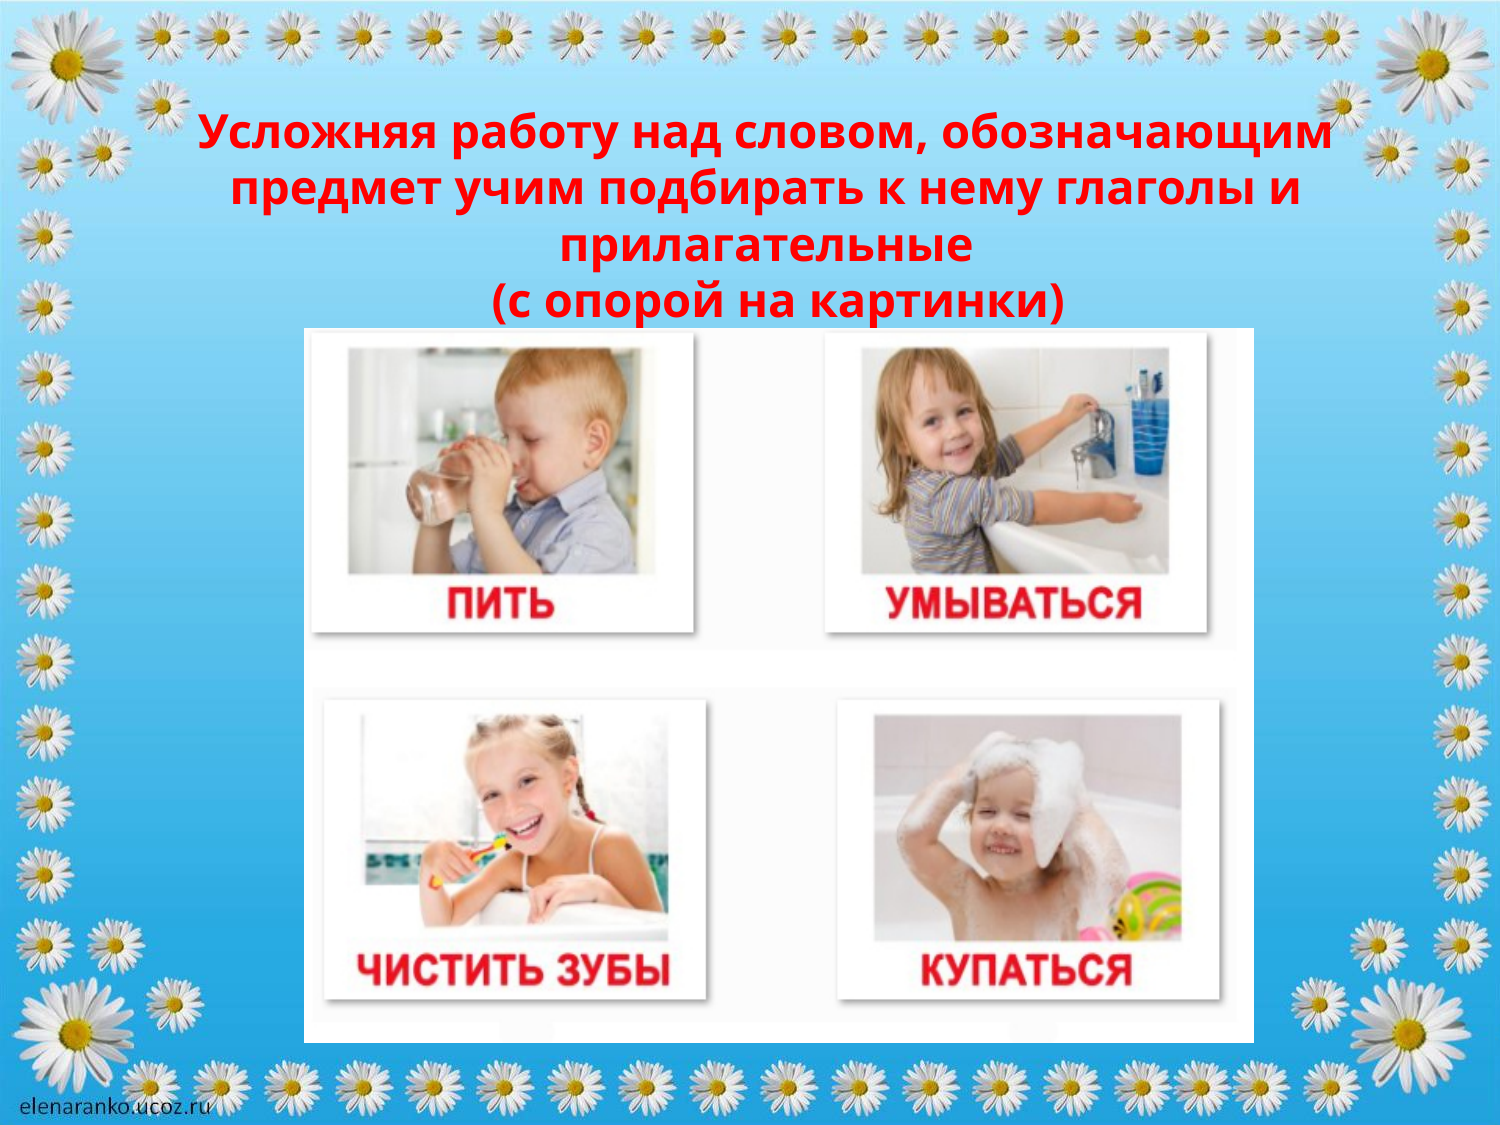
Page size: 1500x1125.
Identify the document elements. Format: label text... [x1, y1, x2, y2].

picture [0, 0, 1500, 1125]
title Усложняя работу над словом, обозначающим предмет учим подбирать к нему глаголы и прилагательные (с опорой на картинки) [128, 93, 1404, 335]
